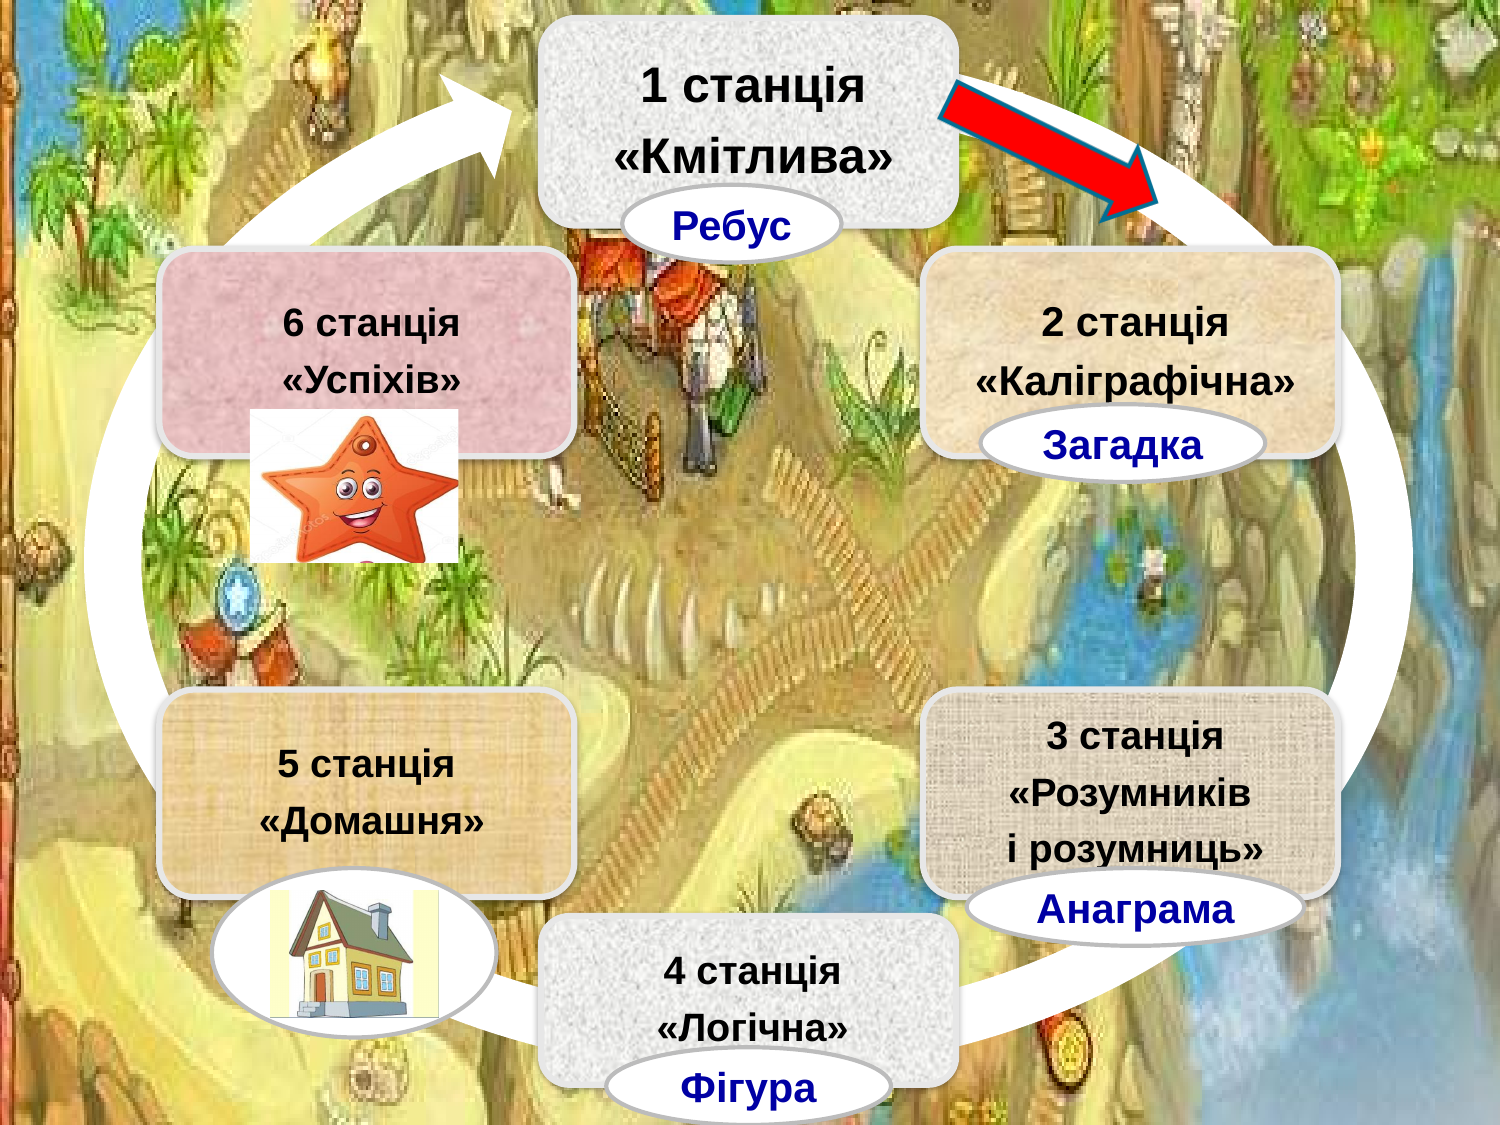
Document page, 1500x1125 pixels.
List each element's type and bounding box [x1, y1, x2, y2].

text_box [21, 17, 1476, 1109]
picture [0, 0, 1500, 1125]
